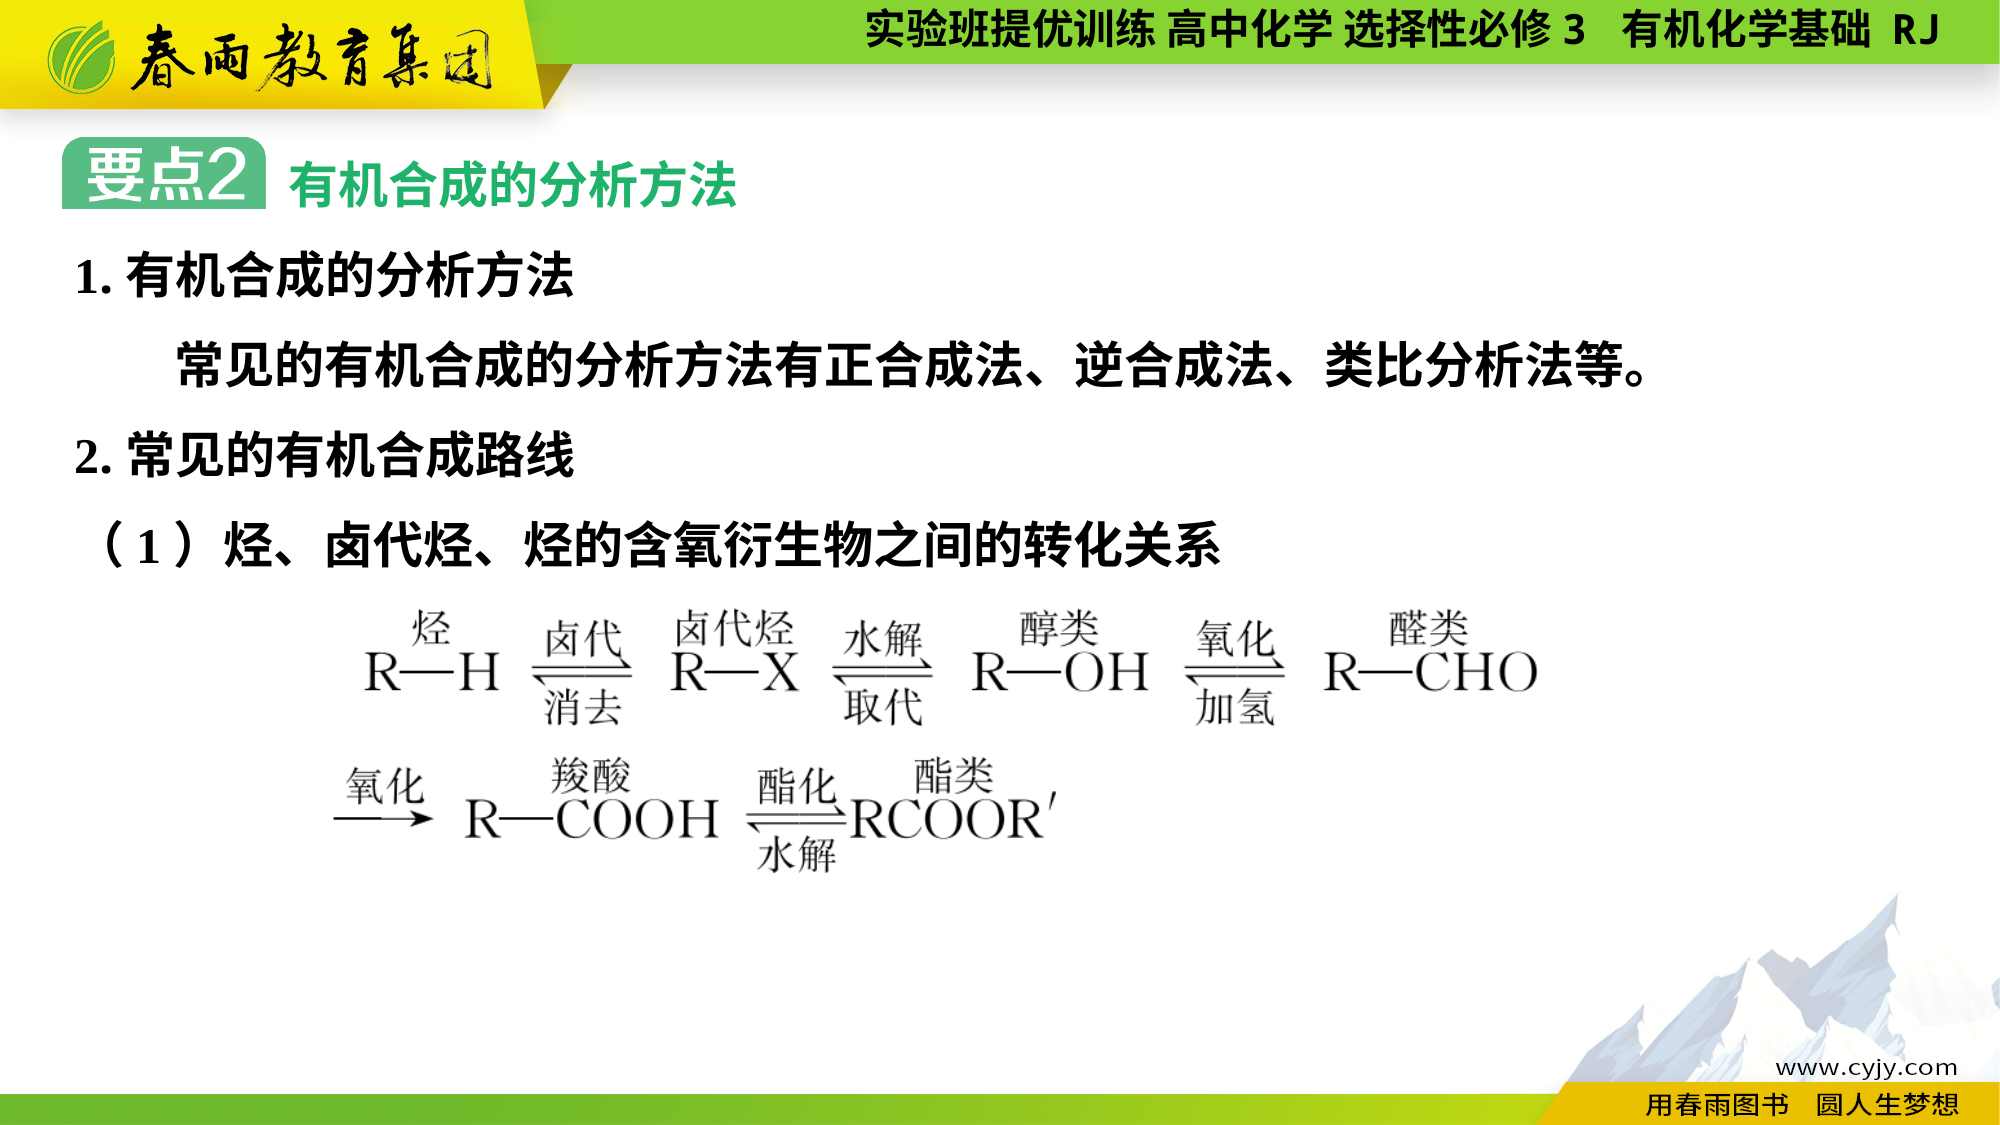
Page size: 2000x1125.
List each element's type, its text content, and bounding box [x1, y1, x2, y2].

picture [0, 0, 2000, 1125]
list 有机合成的分析方法 1.有机合成的分析方法 常见的有机合成的分析方法有正合成法、逆合成法、类比分析法等。 2.常见的有机合成路线 （1）烃、卤代烃、烃的含氧衍生物之间的转化关系 [59, 115, 1944, 575]
